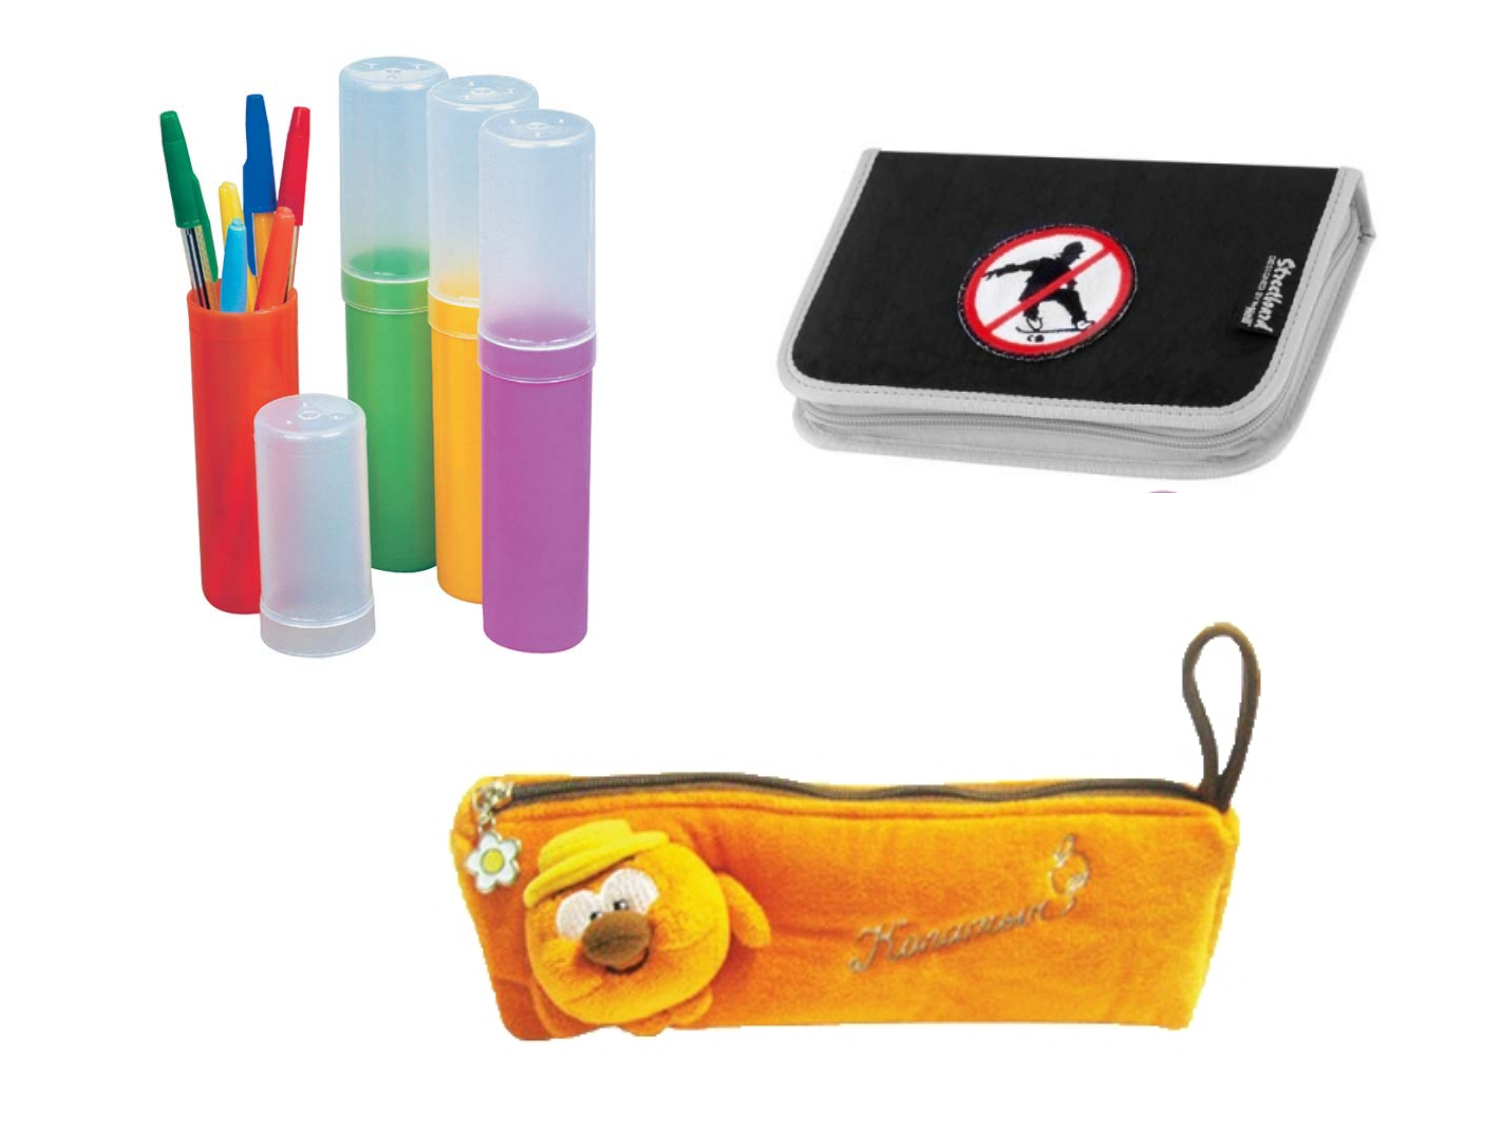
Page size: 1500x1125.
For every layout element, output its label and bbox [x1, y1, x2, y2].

picture [58, 46, 1278, 1055]
picture [761, 128, 1395, 493]
